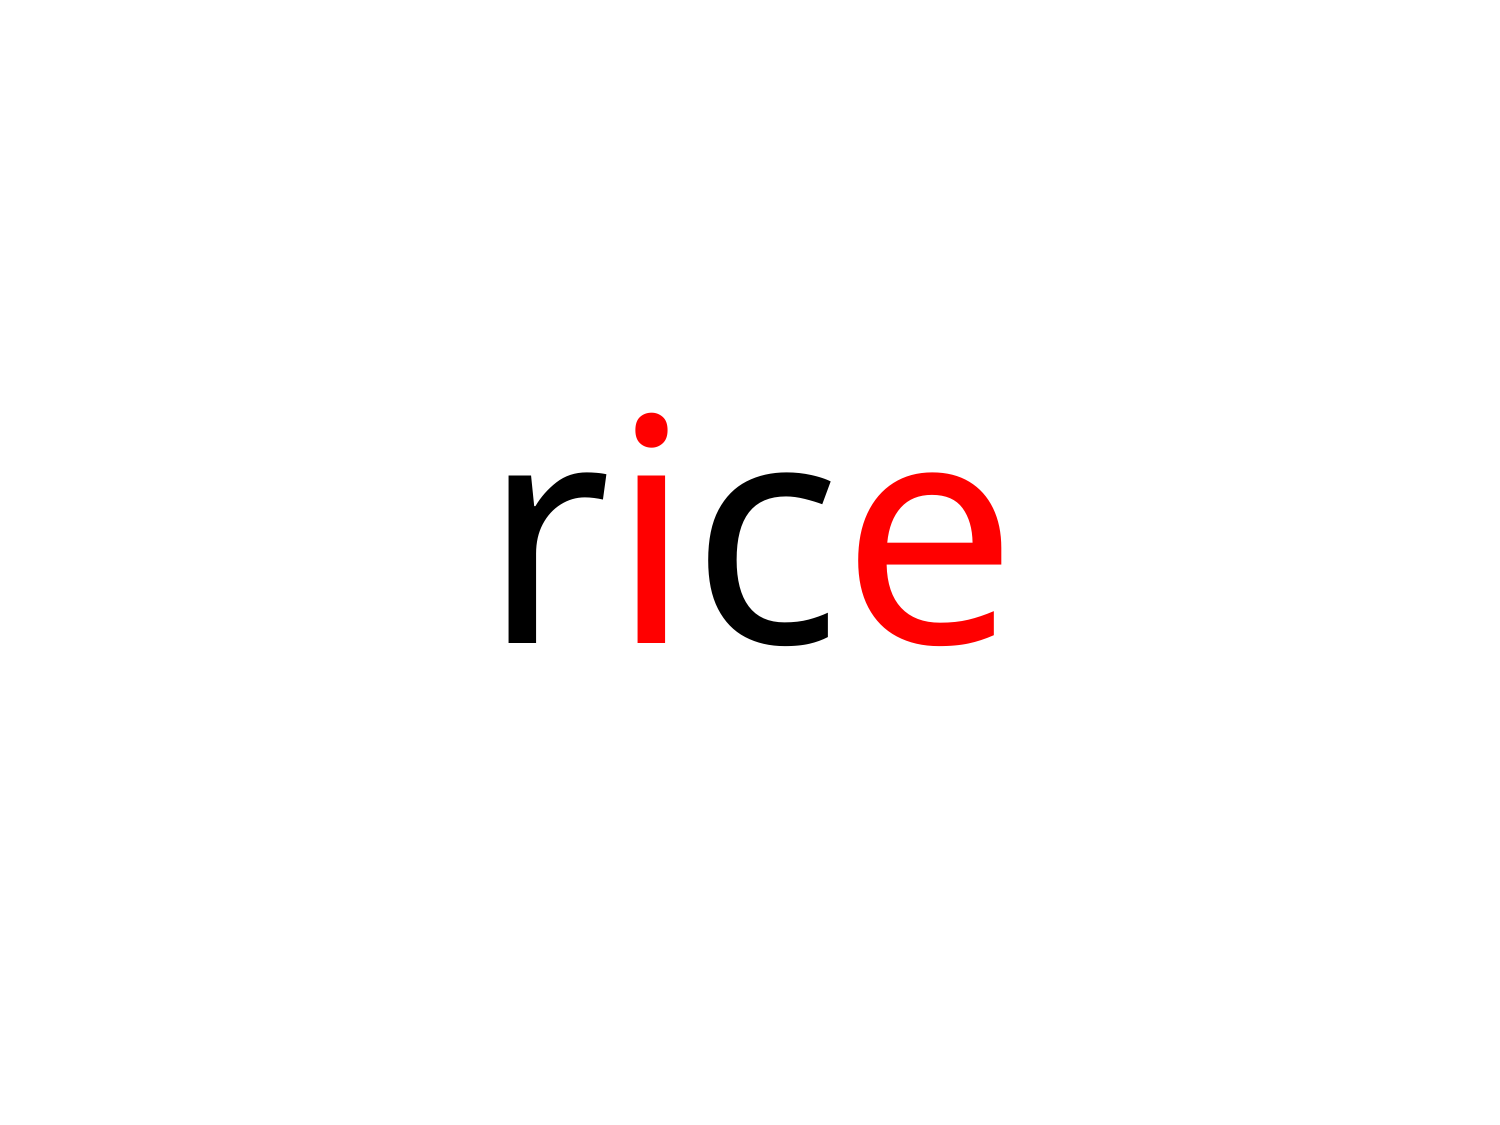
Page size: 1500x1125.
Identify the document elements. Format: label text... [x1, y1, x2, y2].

title rice [75, 425, 1425, 613]
